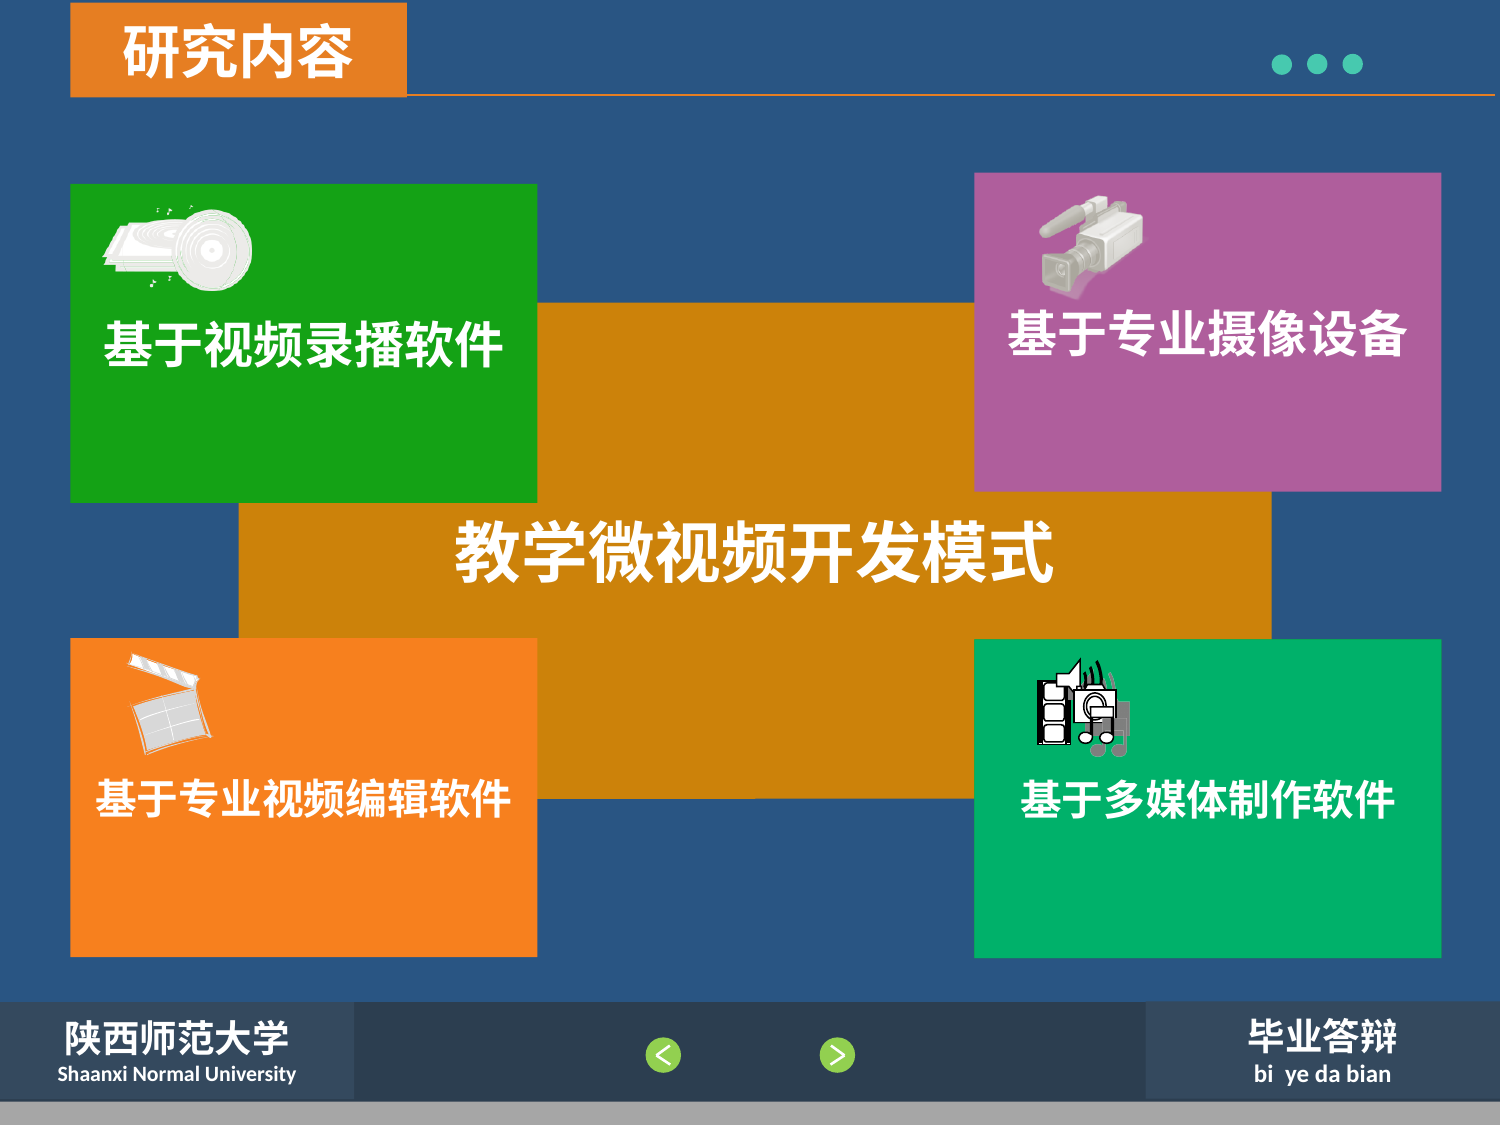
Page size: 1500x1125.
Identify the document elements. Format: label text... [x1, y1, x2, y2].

text_box 基于视频录播软件 [68, 182, 539, 505]
text_box 陕西师范大学 Shaanxi Normal University [0, 1000, 356, 1101]
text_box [1037, 659, 1117, 745]
text_box 基于多媒体制作软件 [972, 637, 1443, 960]
picture [102, 205, 252, 291]
picture [125, 650, 214, 756]
text_box 基于专业视频编辑软件 [68, 636, 539, 959]
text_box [70, 2, 1496, 98]
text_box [645, 1037, 682, 1074]
text_box [356, 1000, 1144, 1100]
text_box 基于专业摄像设备 [972, 171, 1443, 494]
text_box 毕业答辩 bi ye da bian [1144, 999, 1500, 1101]
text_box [819, 1037, 856, 1074]
text_box 教学微视频开发模式 [236, 300, 1274, 801]
picture [1038, 192, 1150, 303]
text_box [0, 1100, 1500, 1125]
